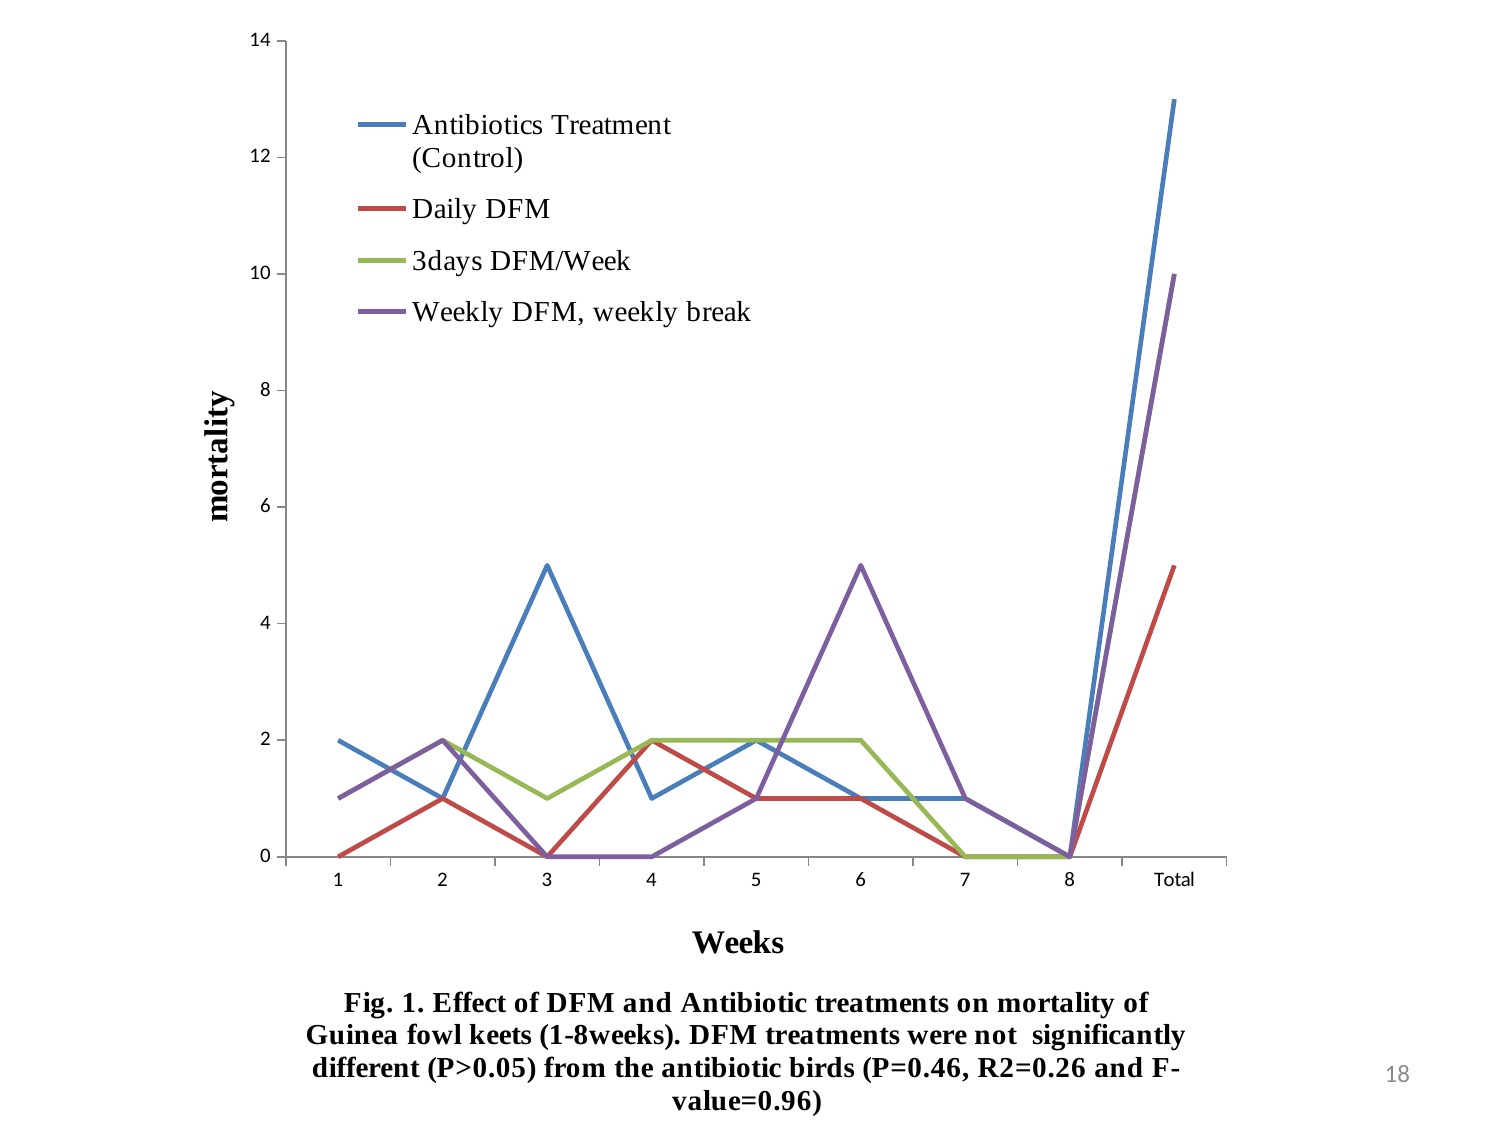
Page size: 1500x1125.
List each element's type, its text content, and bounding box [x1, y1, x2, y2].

chart [187, 0, 1313, 1125]
slide_number 18 [1315, 1042, 1425, 1103]
